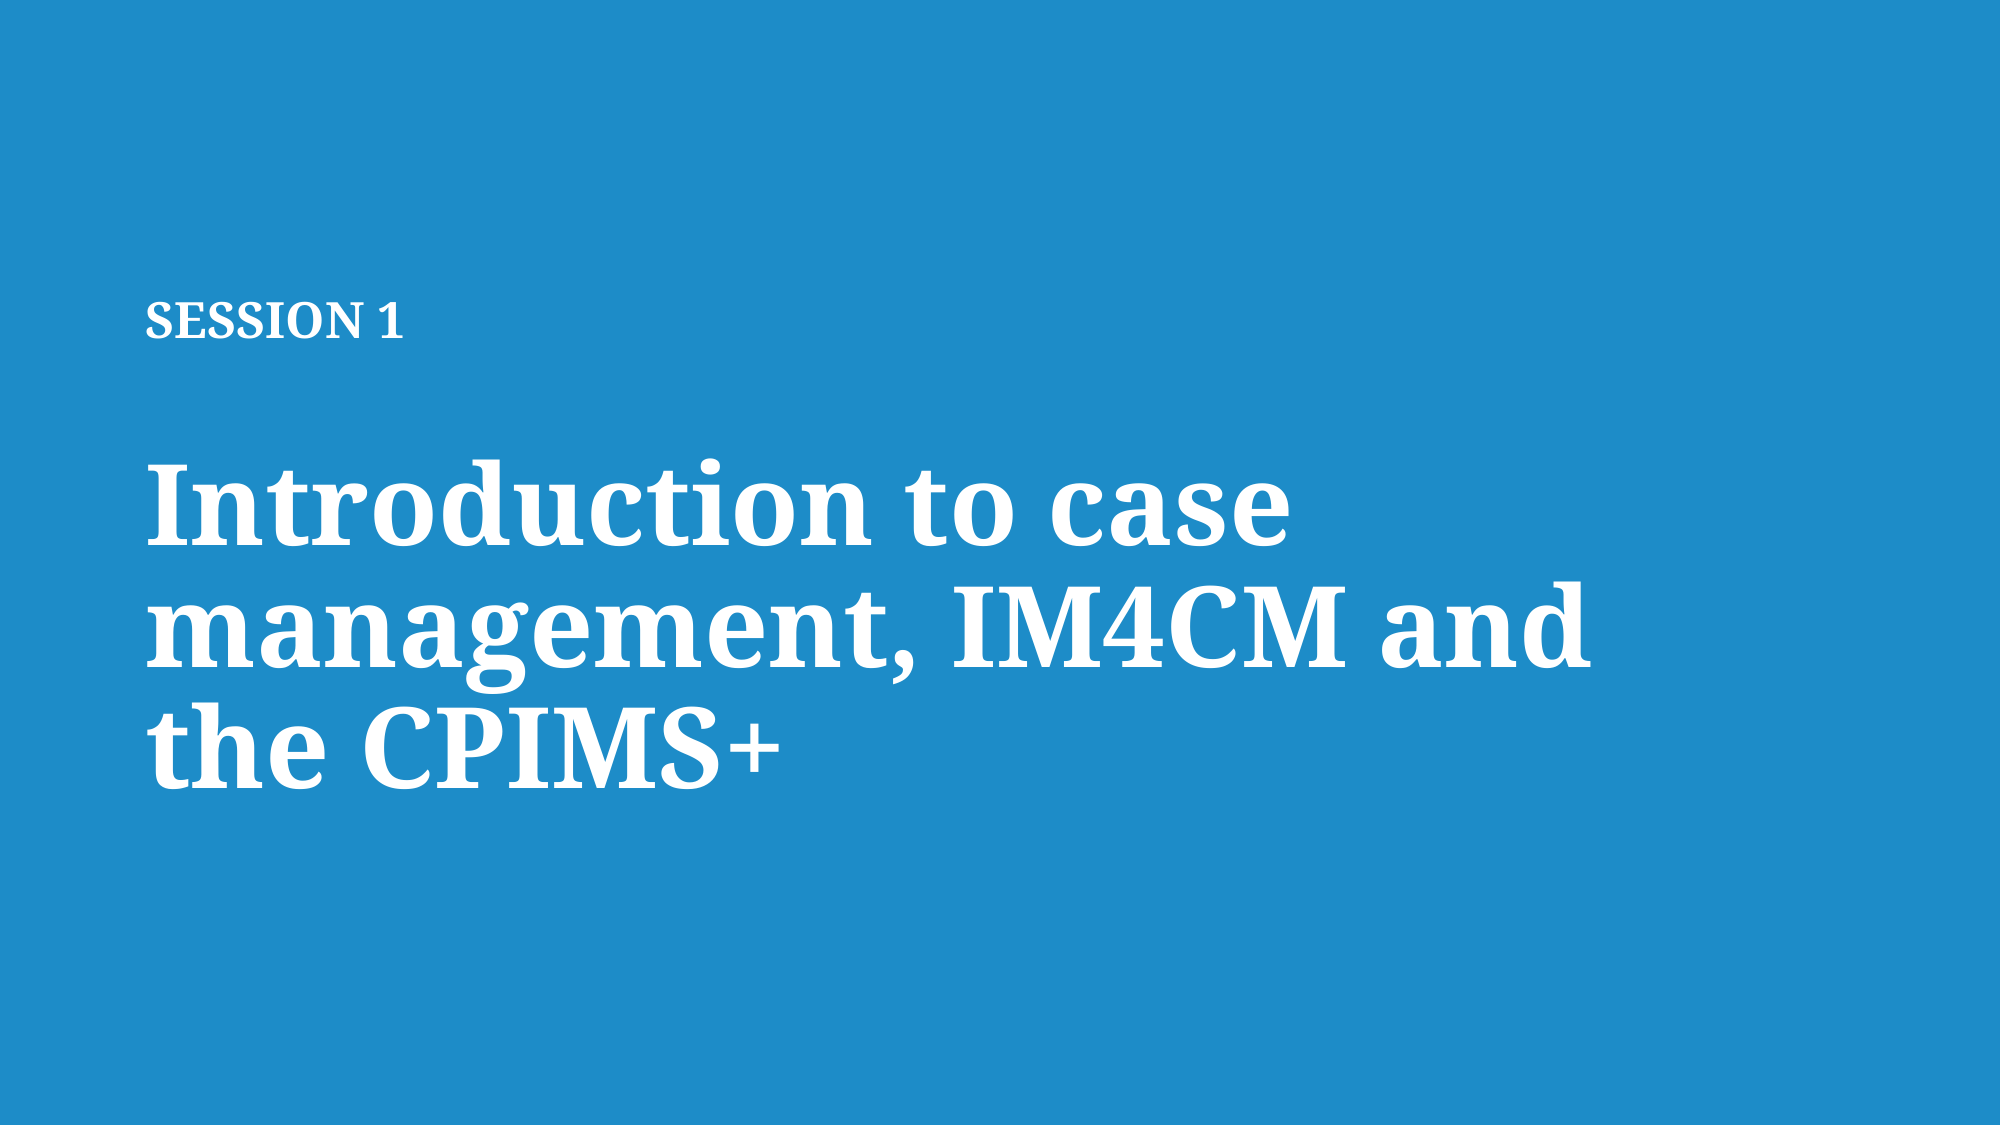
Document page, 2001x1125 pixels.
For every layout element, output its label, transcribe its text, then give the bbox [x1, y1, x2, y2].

text_box SESSION 1 Introduction to case management, IM4CM and the CPIMS+ [130, 508, 1792, 601]
